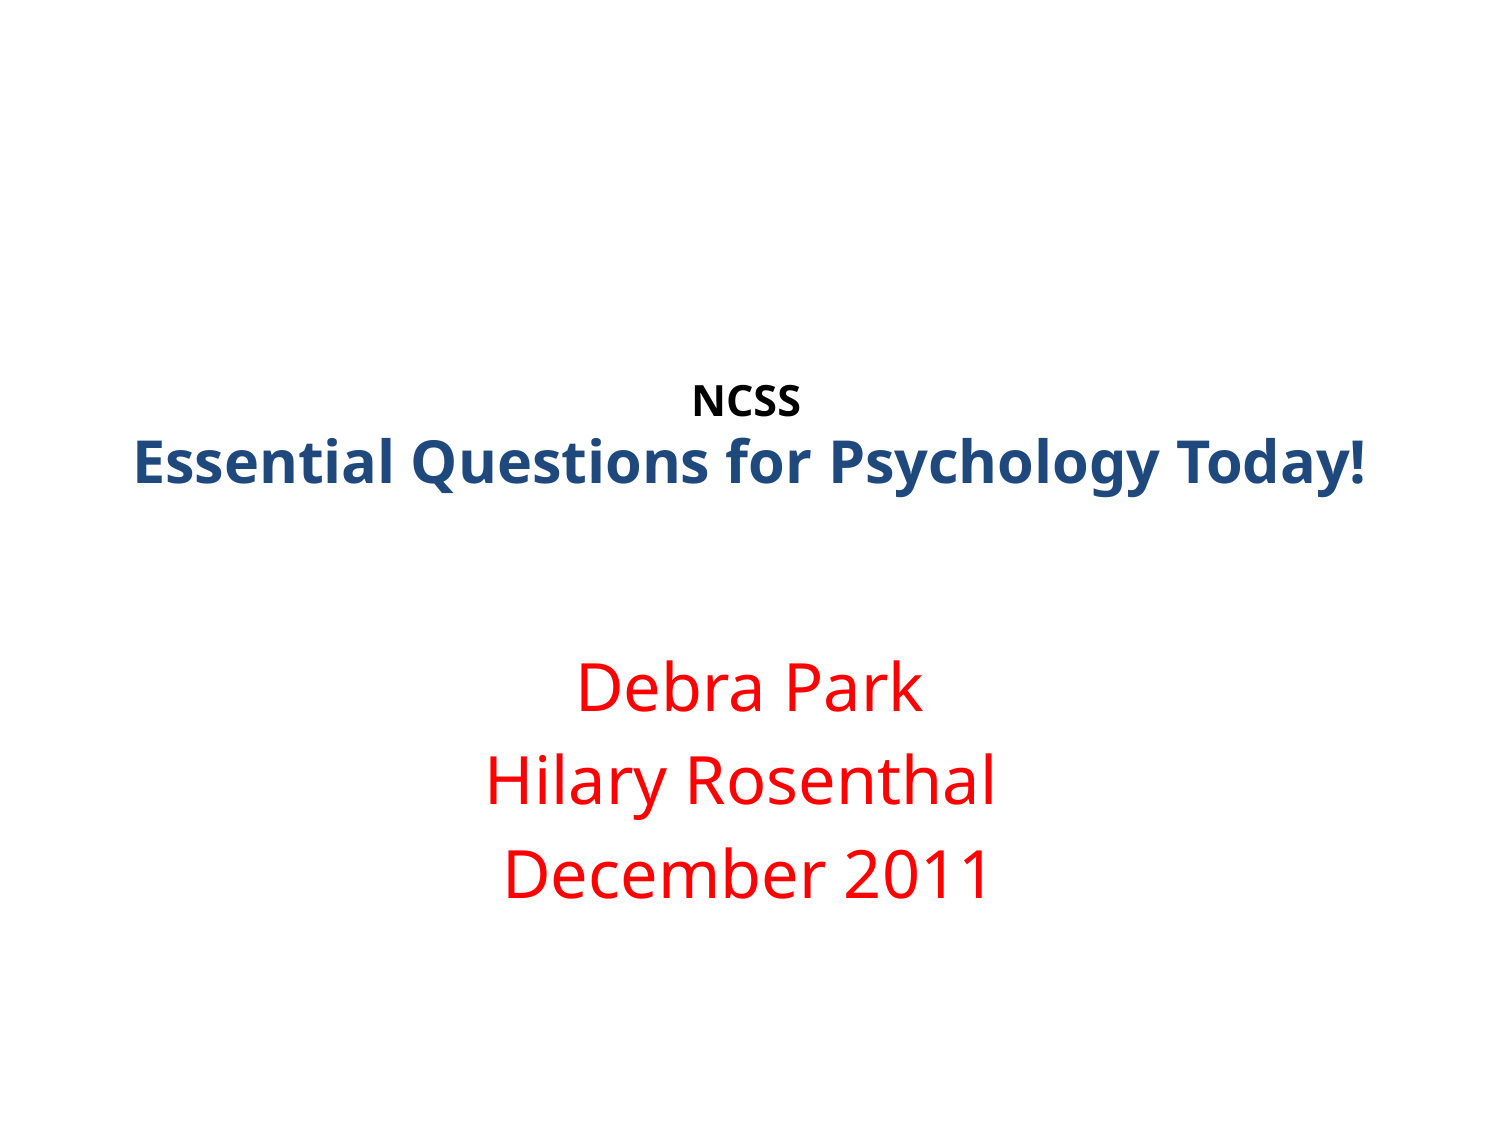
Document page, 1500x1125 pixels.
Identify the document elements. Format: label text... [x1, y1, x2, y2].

title NCSS Essential Questions for Psychology Today! [112, 349, 1388, 591]
subtitle Debra Park Hilary Rosenthal December 2011 [225, 637, 1275, 925]
